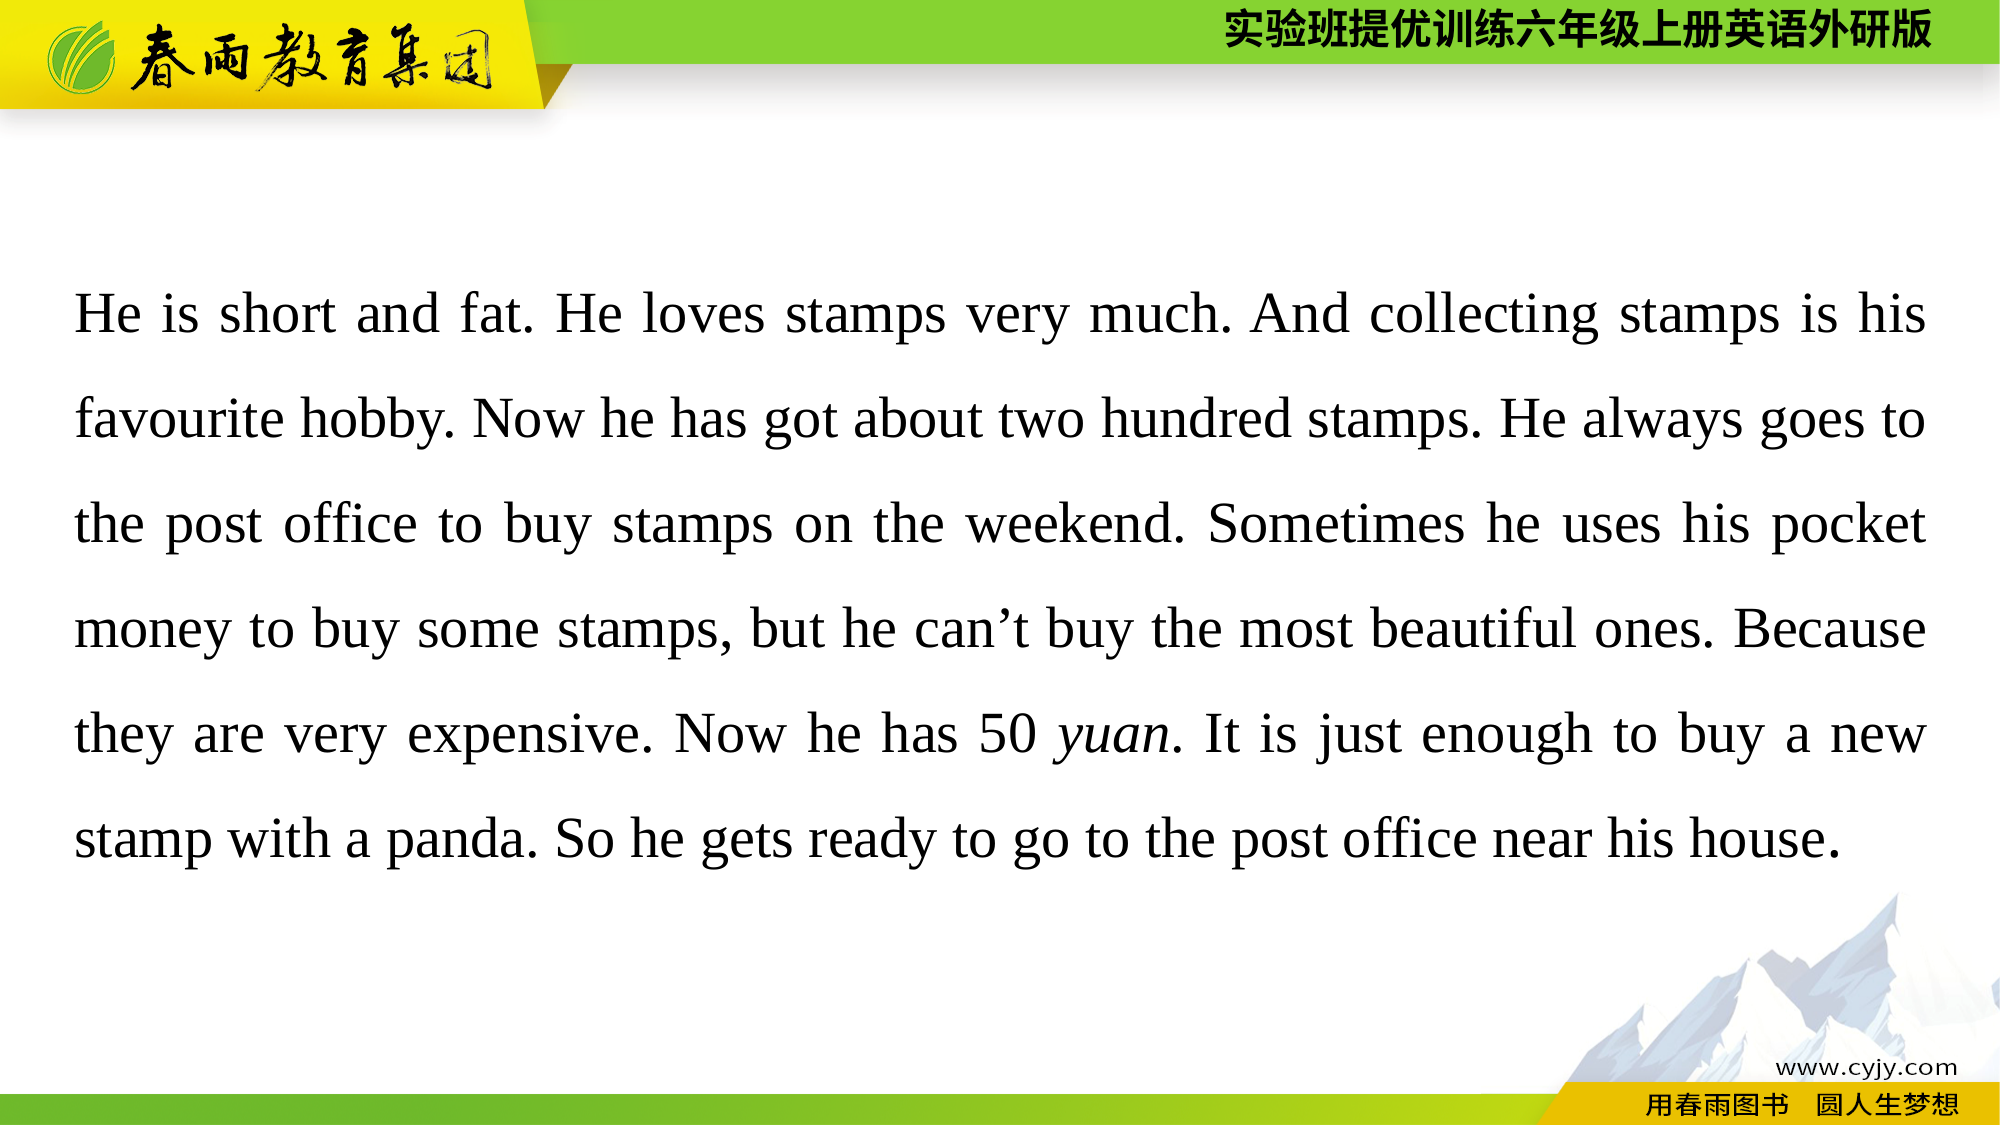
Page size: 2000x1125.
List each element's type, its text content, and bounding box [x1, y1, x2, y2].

picture [0, 0, 2000, 1125]
list He is short and fat. He loves stamps very much. And collecting stamps is his favourite hobby. Now he has got about two hundred stamps. He always goes to the post office to buy stamps on the weekend. Sometimes he uses his pocket money to buy some stamps, but he can’t buy the most beautiful ones. Because they are very expensive. Now he has 50 yuan. It is just enough to buy a new stamp with a panda. So he gets ready to go to the post office near his house. [59, 231, 1944, 870]
